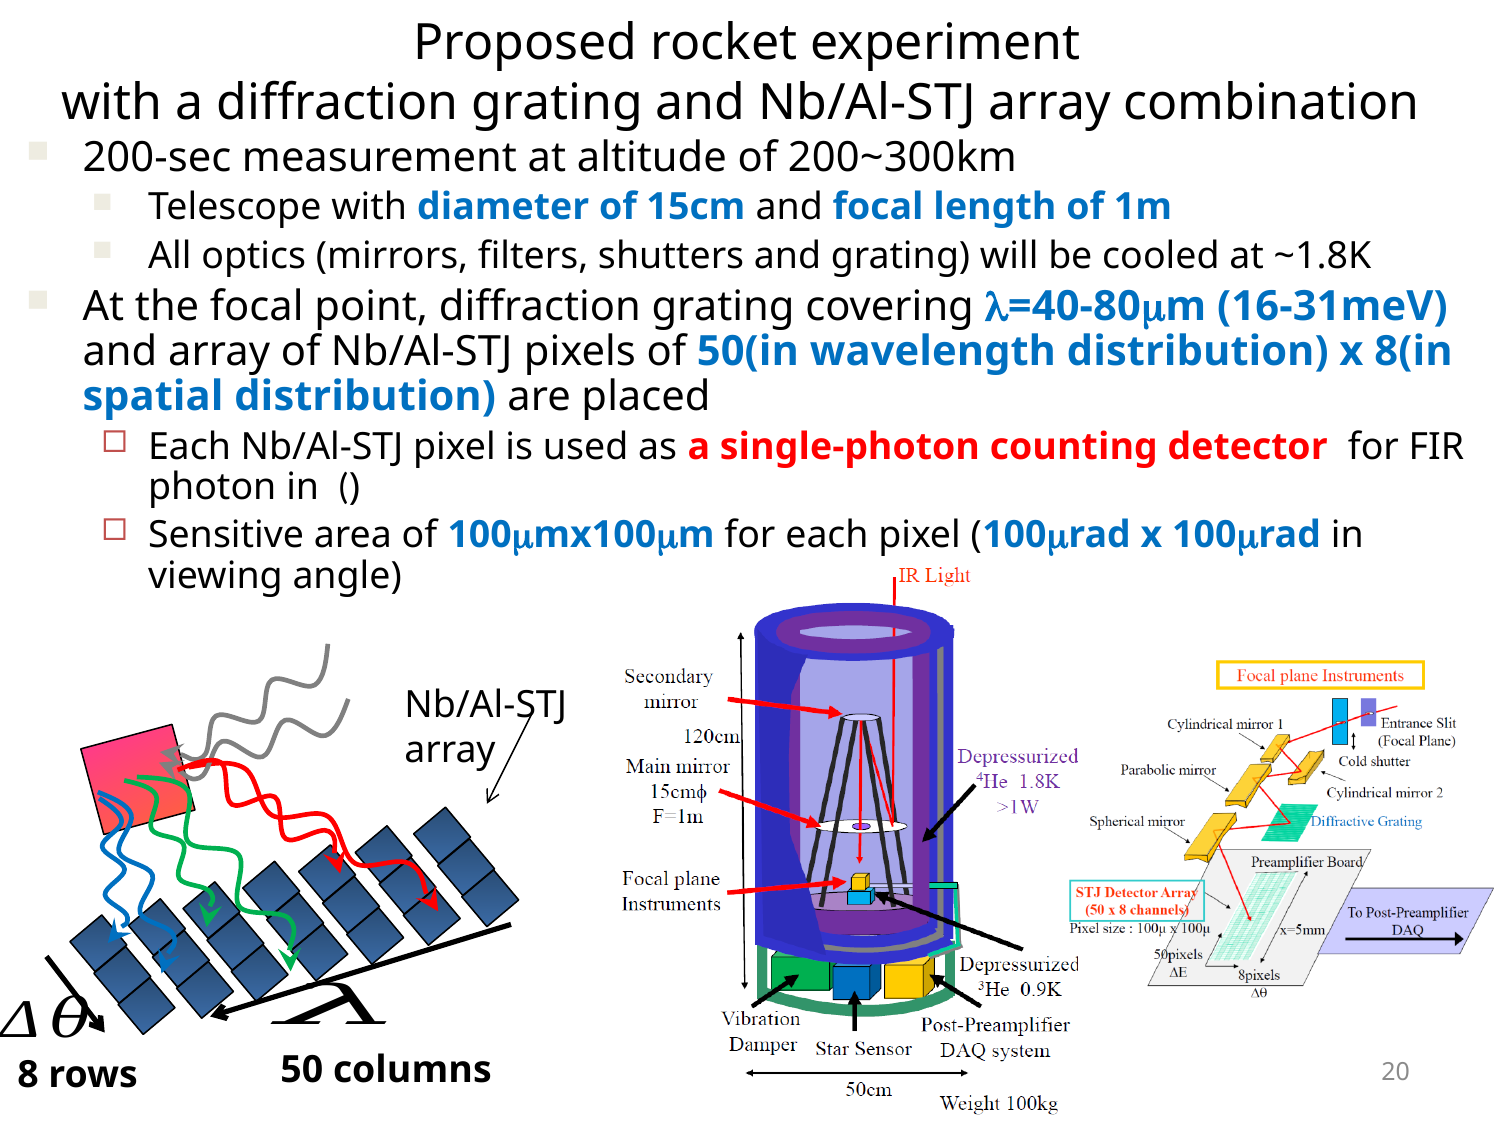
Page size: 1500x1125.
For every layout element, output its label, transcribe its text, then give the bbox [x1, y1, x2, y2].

picture [613, 556, 1500, 1116]
text_box 50 columns [265, 1060, 507, 1098]
slide_number 20 [1082, 1042, 1425, 1103]
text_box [0, 672, 608, 1051]
text_box Proposed rocket experiment with a diffraction grating and Nb/Al-STJ array combination [12, 1, 1482, 138]
text_box 8 rows [2, 1060, 153, 1103]
